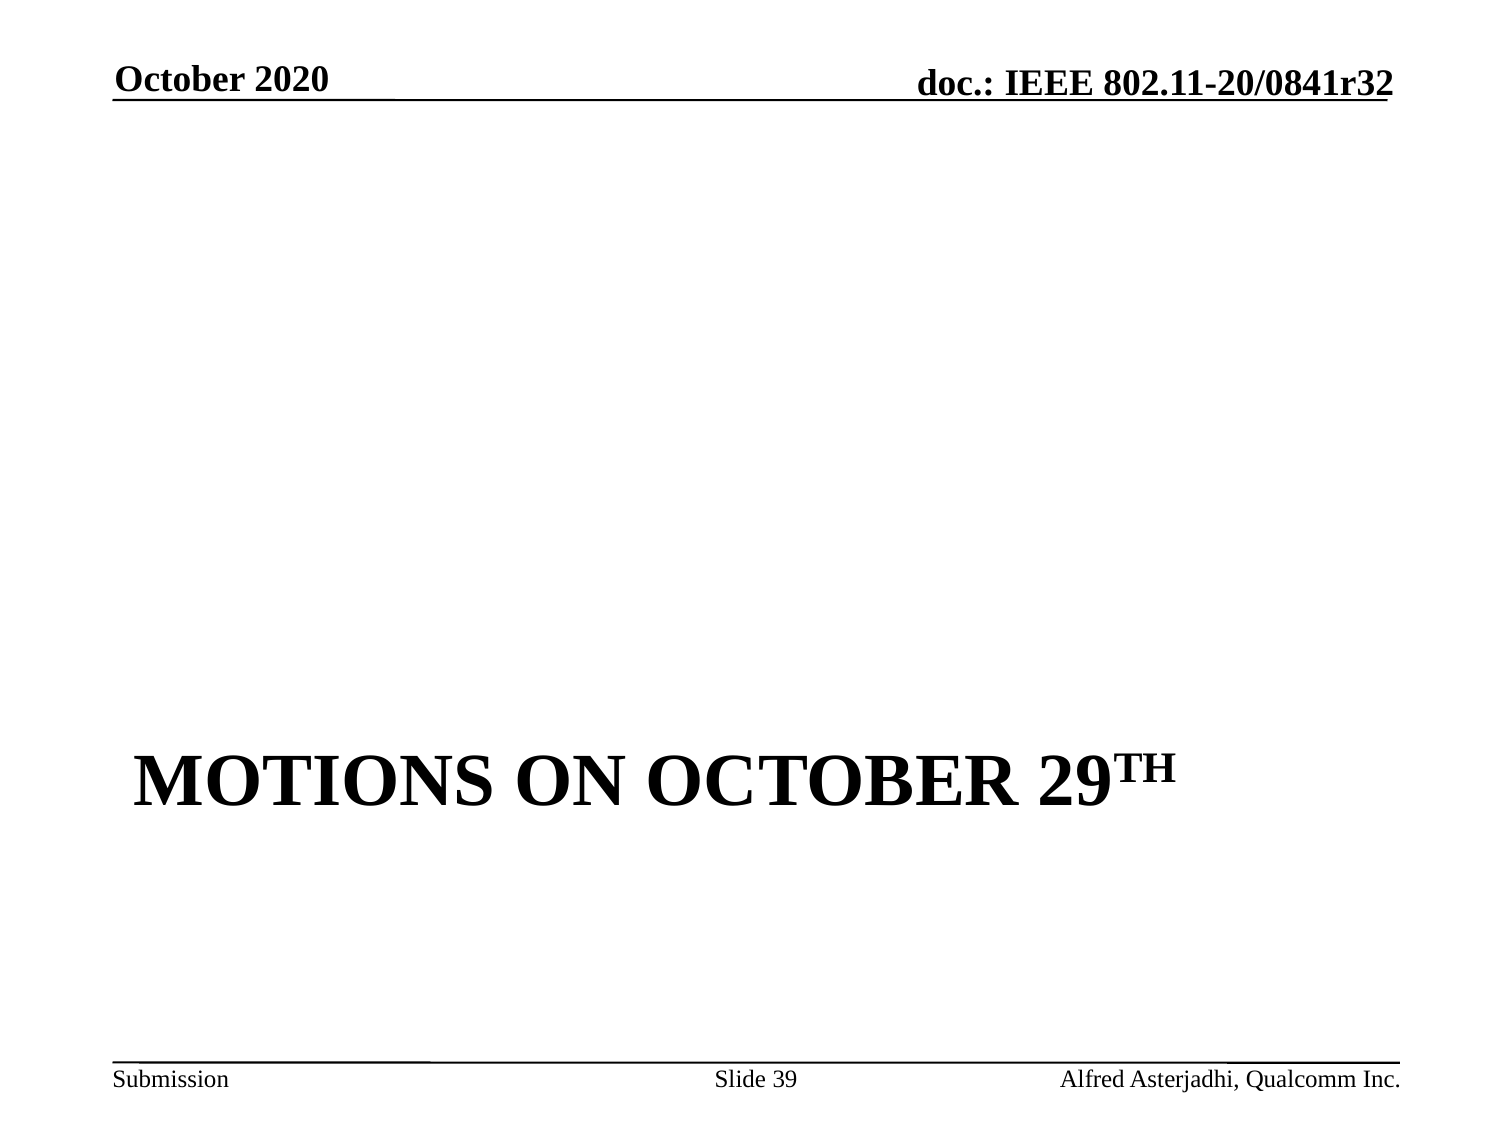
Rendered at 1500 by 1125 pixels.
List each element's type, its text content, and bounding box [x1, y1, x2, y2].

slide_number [114, 54, 423, 100]
title Motions on October 29th [118, 722, 1394, 947]
footer Alfred Asterjadhi, Qualcomm Inc. [878, 1061, 1402, 1093]
slide_number Slide 39 [712, 1061, 800, 1123]
